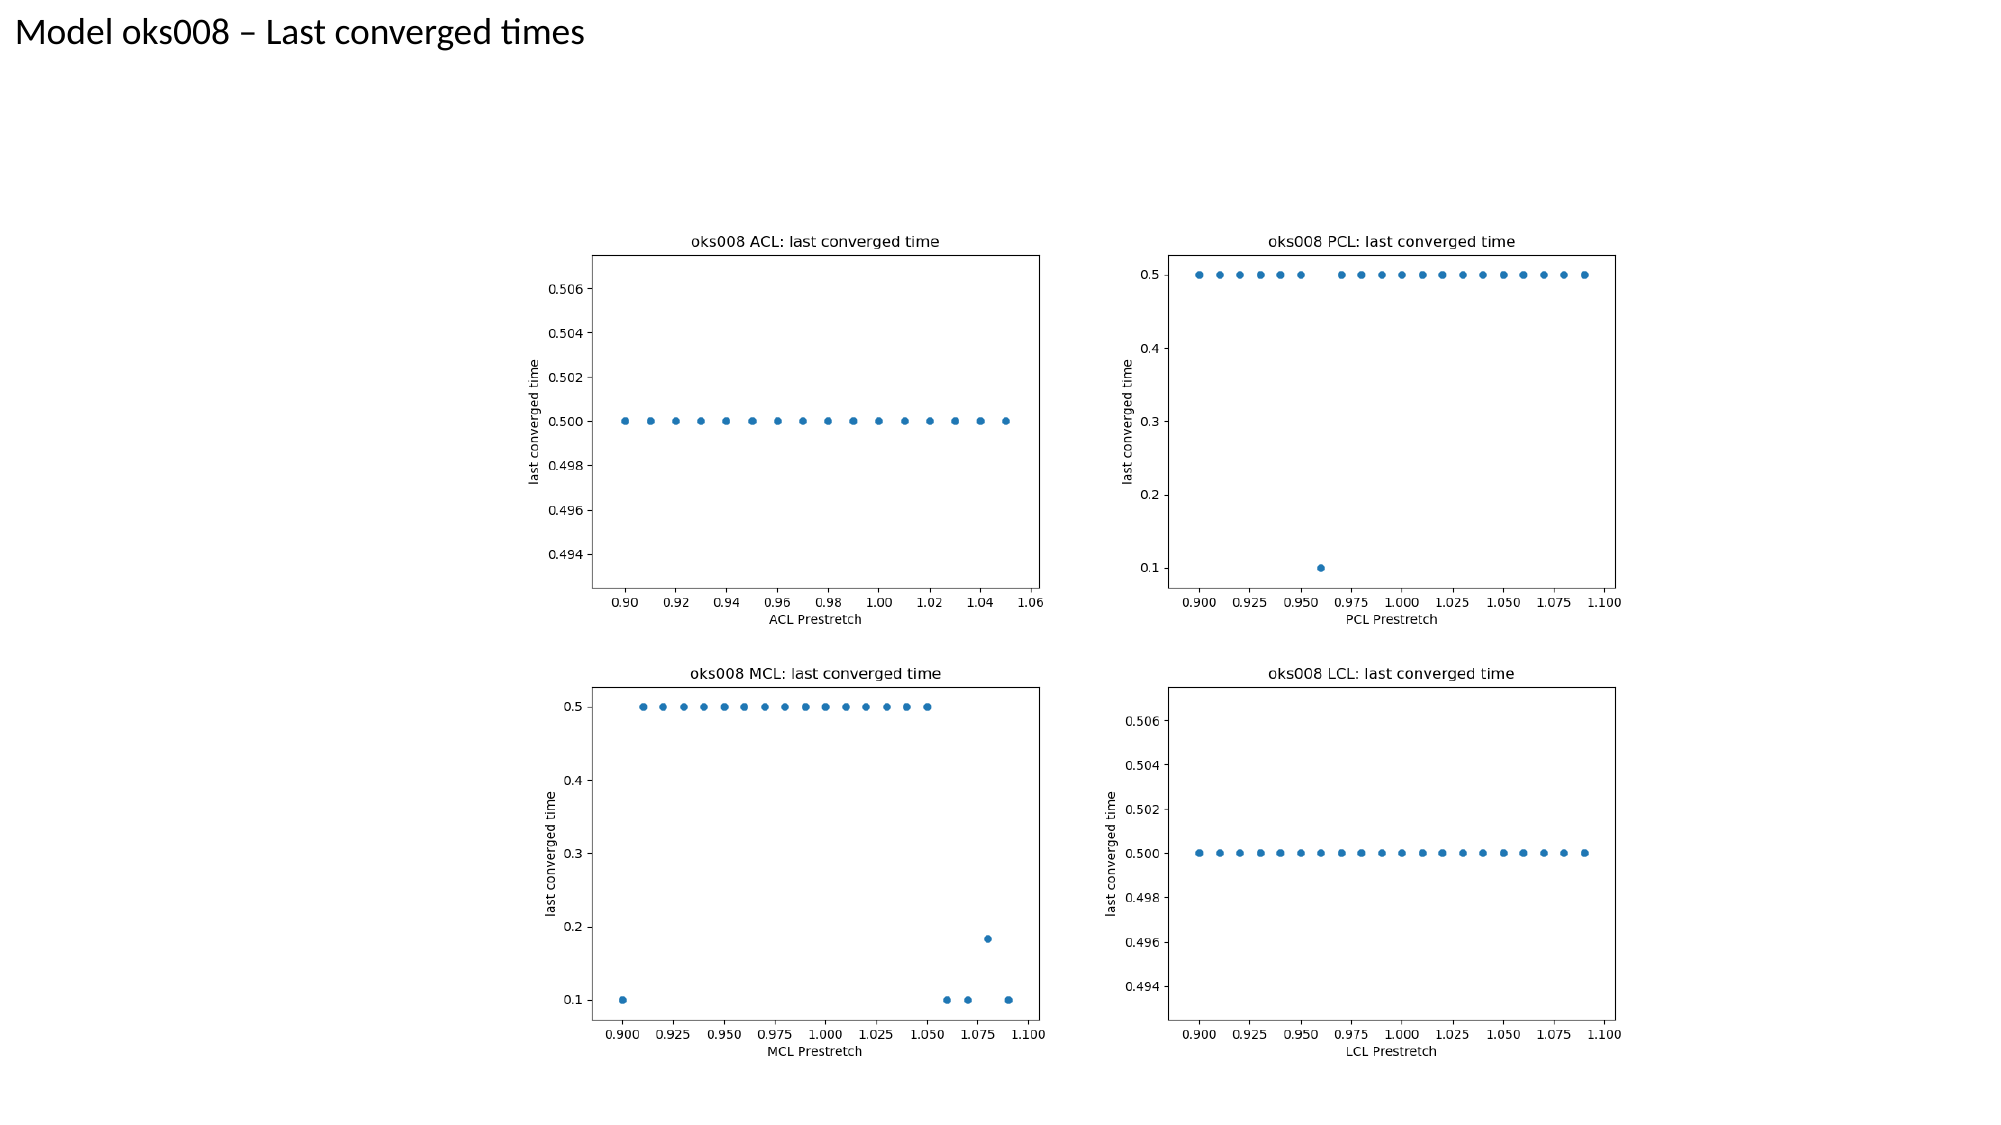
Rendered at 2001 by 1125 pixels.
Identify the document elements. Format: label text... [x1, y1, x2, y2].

text_box Model oks008 – Last converged times [0, 0, 753, 60]
picture [519, 202, 1672, 1067]
